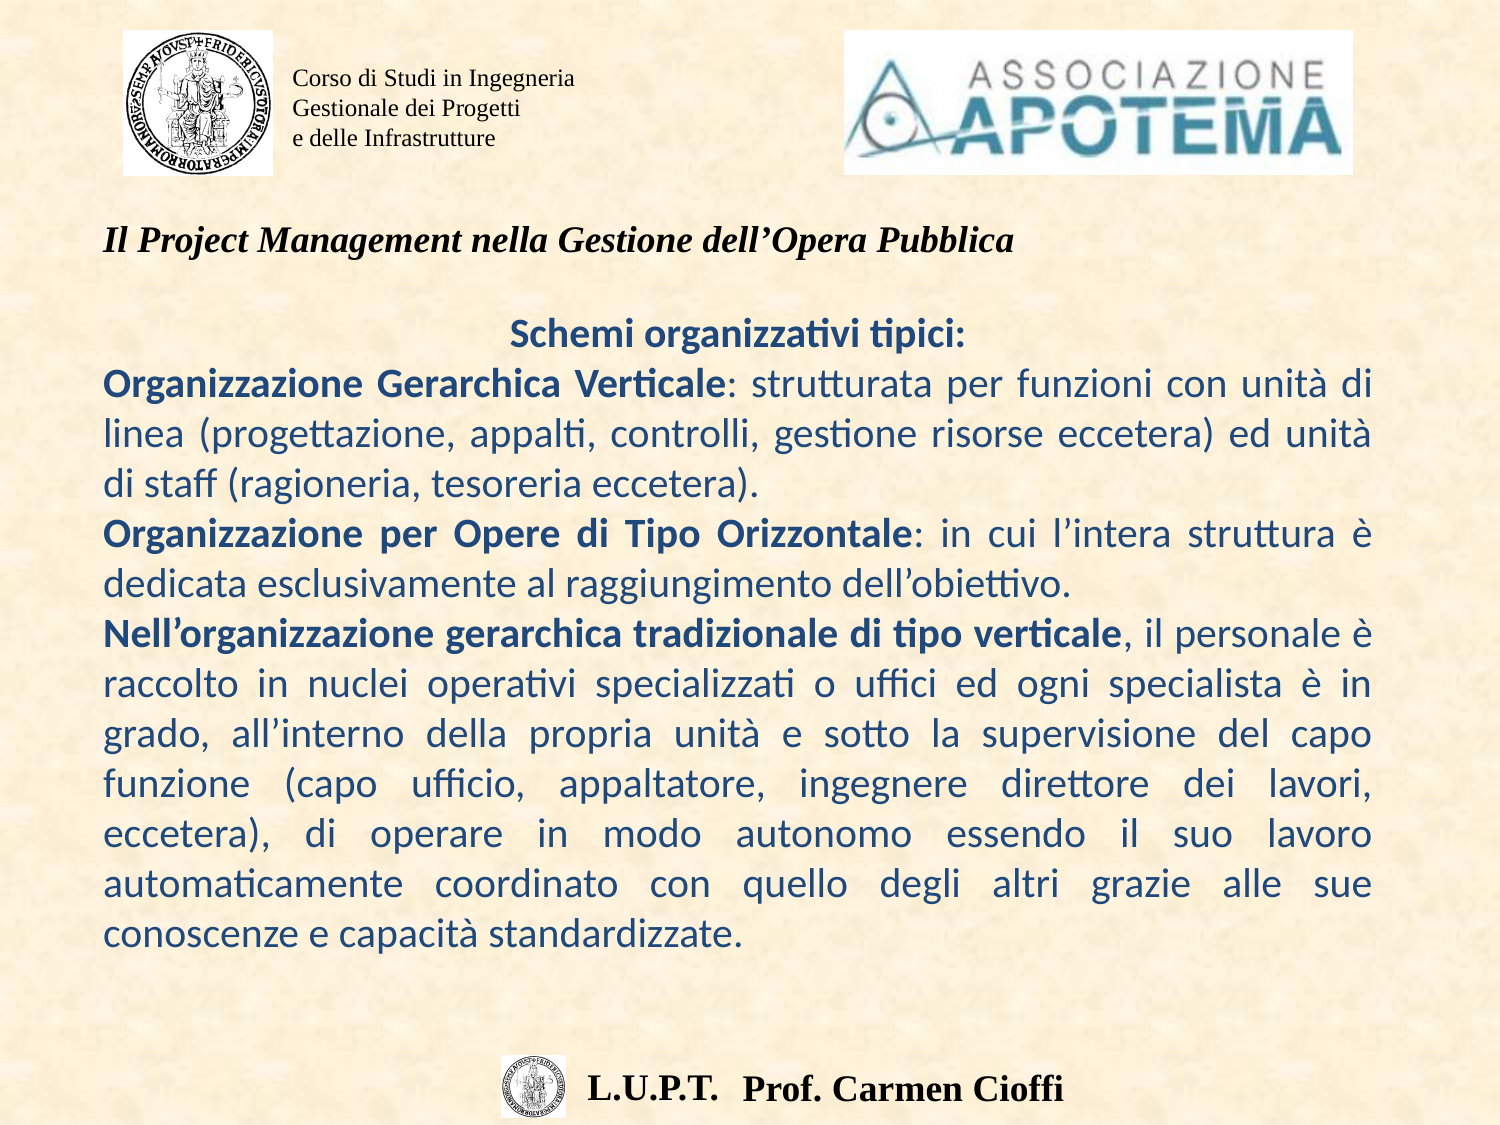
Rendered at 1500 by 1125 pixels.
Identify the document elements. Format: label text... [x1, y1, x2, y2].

text_box Corso di Studi in Ingegneria Gestionale dei Progetti e delle Infrastrutture [277, 54, 597, 160]
subtitle Prof. Carmen Cioffi [752, 1056, 1105, 1116]
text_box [501, 1055, 751, 1118]
picture [0, 0, 1500, 1125]
text_box Il Project Management nella Gestione dell’Opera Pubblica Schemi organizzativi tipici: Organizzazione Gerarchica Verticale: strutturata per funzioni con unità di linea (progettazione, appalti, controlli, gestione risorse eccetera) ed unità di staff (ragioneria, tesoreria eccetera). Organizzazione per Opere di Tipo Orizzontale: in cui l’intera struttura è dedicata esclusivamente al raggiungimento dell’obiettivo. Nell’organizzazione gerarchica tradizionale di tipo verticale, il personale è raccolto in nuclei operativi specializzati o uffici ed ogni specialista è in grado, all’interno della propria unità e sotto la supervisione del capo funzione (capo ufficio, appaltatore, ingegnere direttore dei lavori, eccetera), di operare in modo autonomo essendo il suo lavoro automaticamente coordinato con quello degli altri grazie alle sue conoscenze e capacità standardizzate. [88, 208, 1388, 964]
